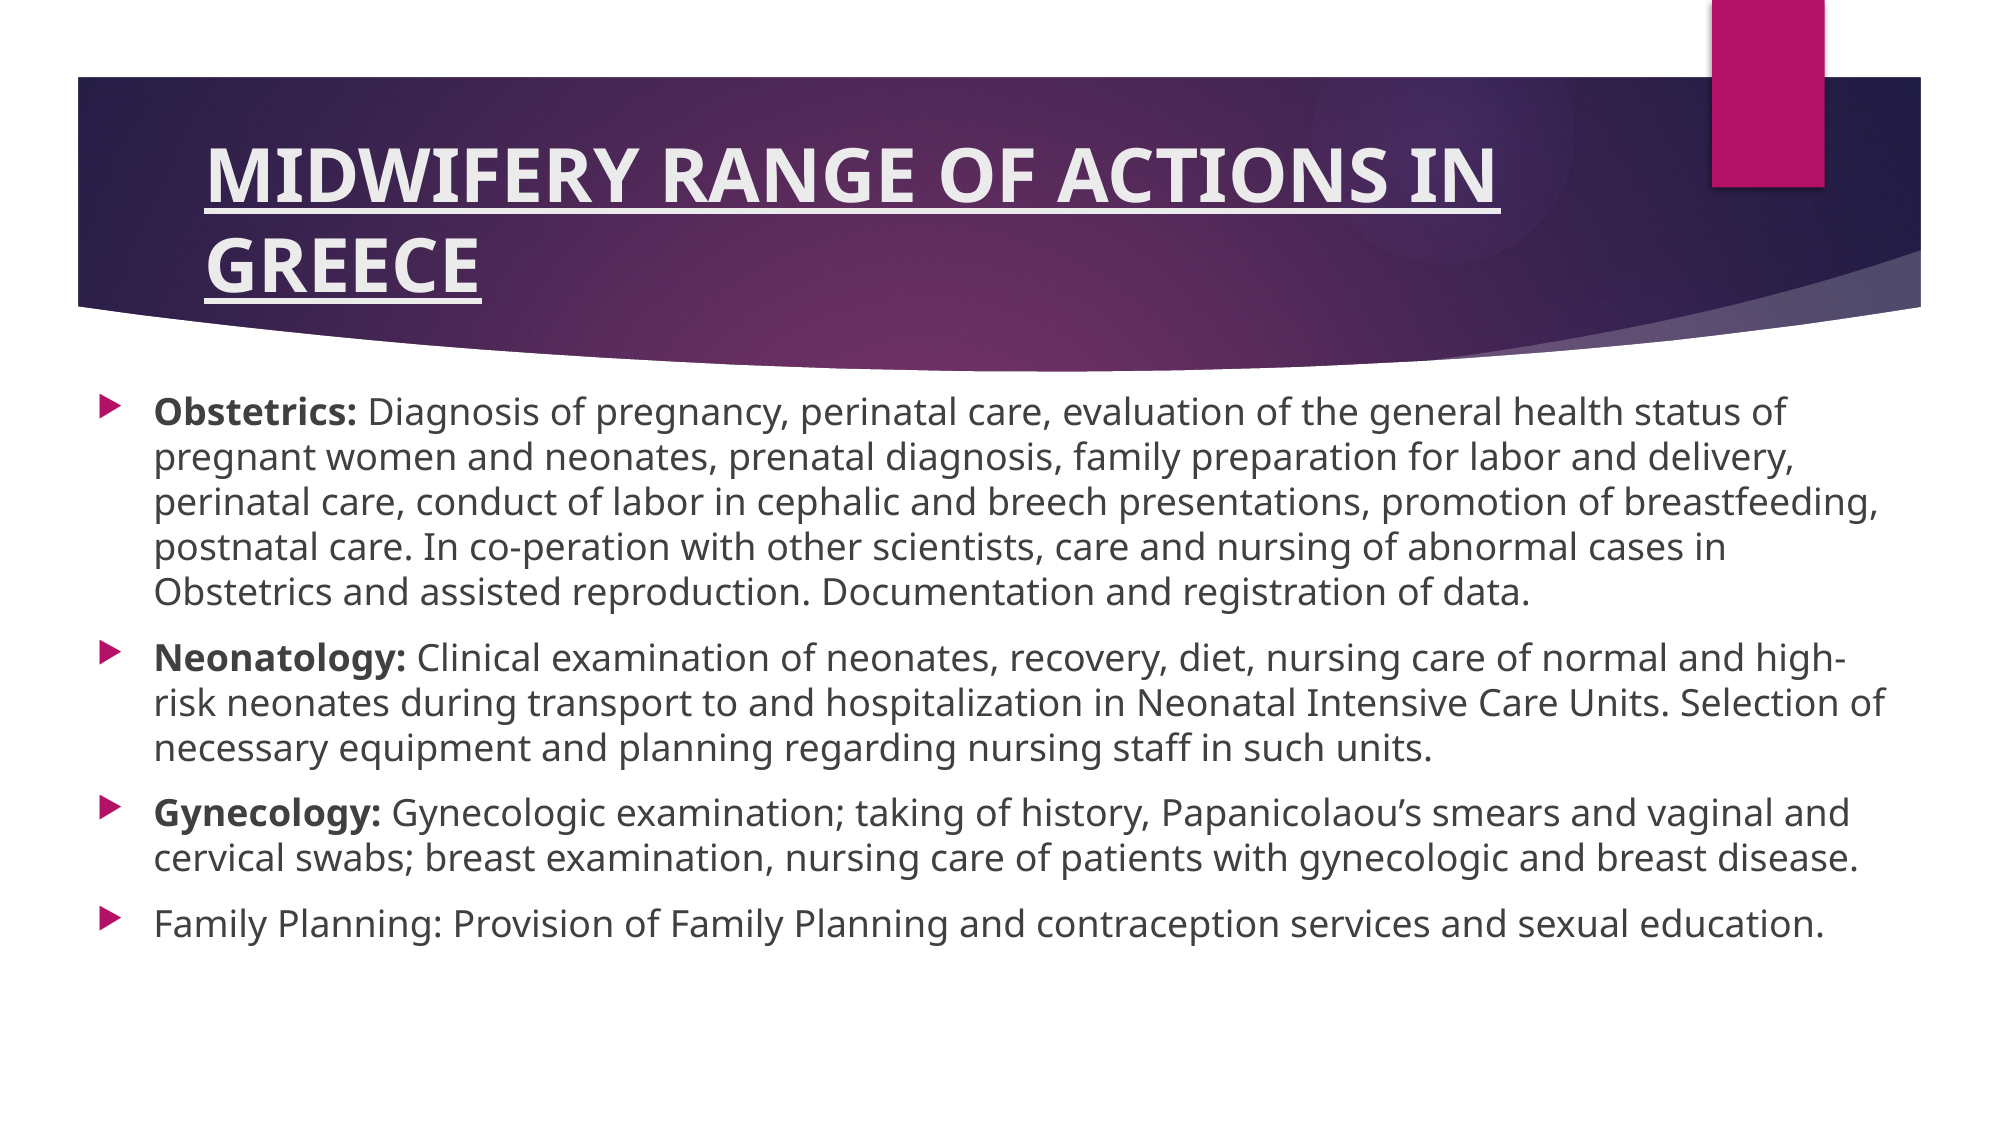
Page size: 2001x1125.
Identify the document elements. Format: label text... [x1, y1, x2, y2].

title MIDWIFERY RANGE OF ACTIONS IN GREECE [189, 159, 1627, 276]
list Obstetrics: Diagnosis of pregnancy, perinatal care, evaluation of the general health status of pregnant women and neonates, prenatal diagnosis, family preparation for labor and delivery, perinatal care, conduct of labor in cephalic and breech presentations, promotion of breastfeeding, postnatal care. In co-peration with other scientists, care and nursing of abnormal cases in Obstetrics and assisted reproduction. Documentation and registration of data. Neonatology: Clinical examination of neonates, recovery, diet, nursing care of normal and high-risk neonates during transport to and hospitalization in Neonatal Intensive Care Units. Selection of necessary equipment and planning regarding nursing staff in such units. Gynecology: Gynecologic examination; taking of history, Papanicolaou’s smears and vaginal and cervical swabs; breast examination, nursing care of patients with gynecologic and breast disease. Family Planning: Provision of Family Planning and contraception services and sexual education. [81, 380, 1919, 1085]
